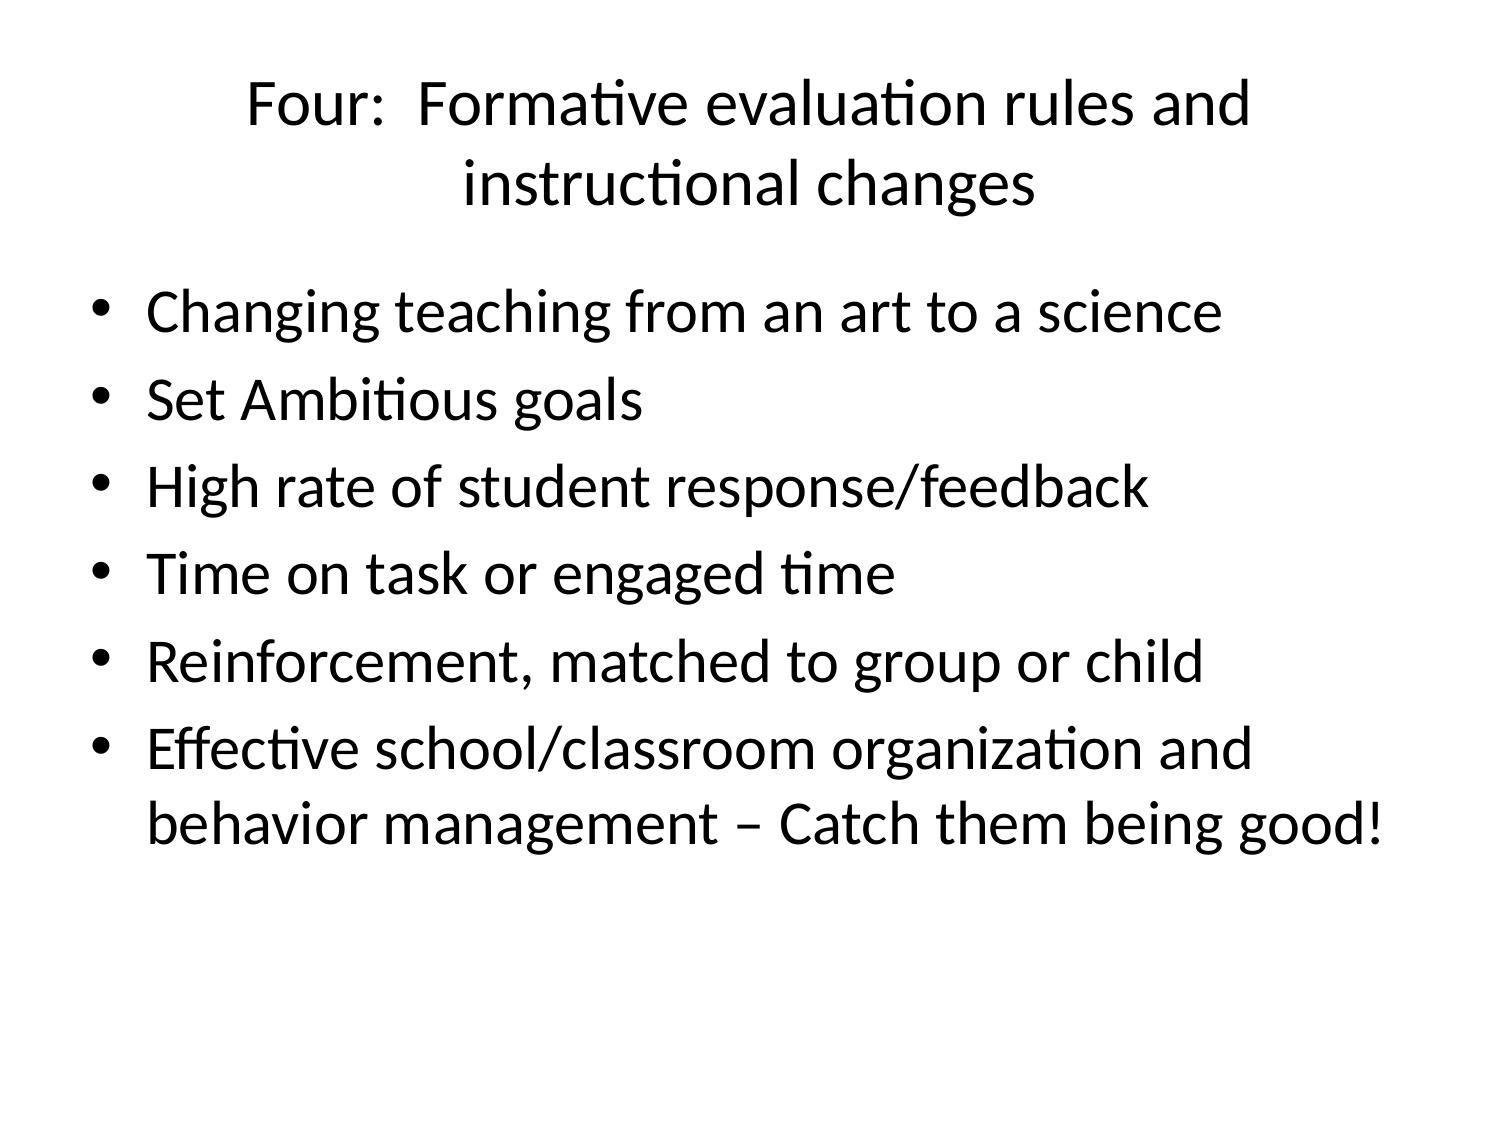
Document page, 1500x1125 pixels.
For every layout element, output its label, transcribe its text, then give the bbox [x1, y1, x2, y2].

list Changing teaching from an art to a science Set Ambitious goals High rate of student response/feedback Time on task or engaged time Reinforcement, matched to group or child Effective school/classroom organization and behavior management – Catch them being good! [75, 262, 1425, 1005]
title Four: Formative evaluation rules and instructional changes [75, 45, 1425, 233]
